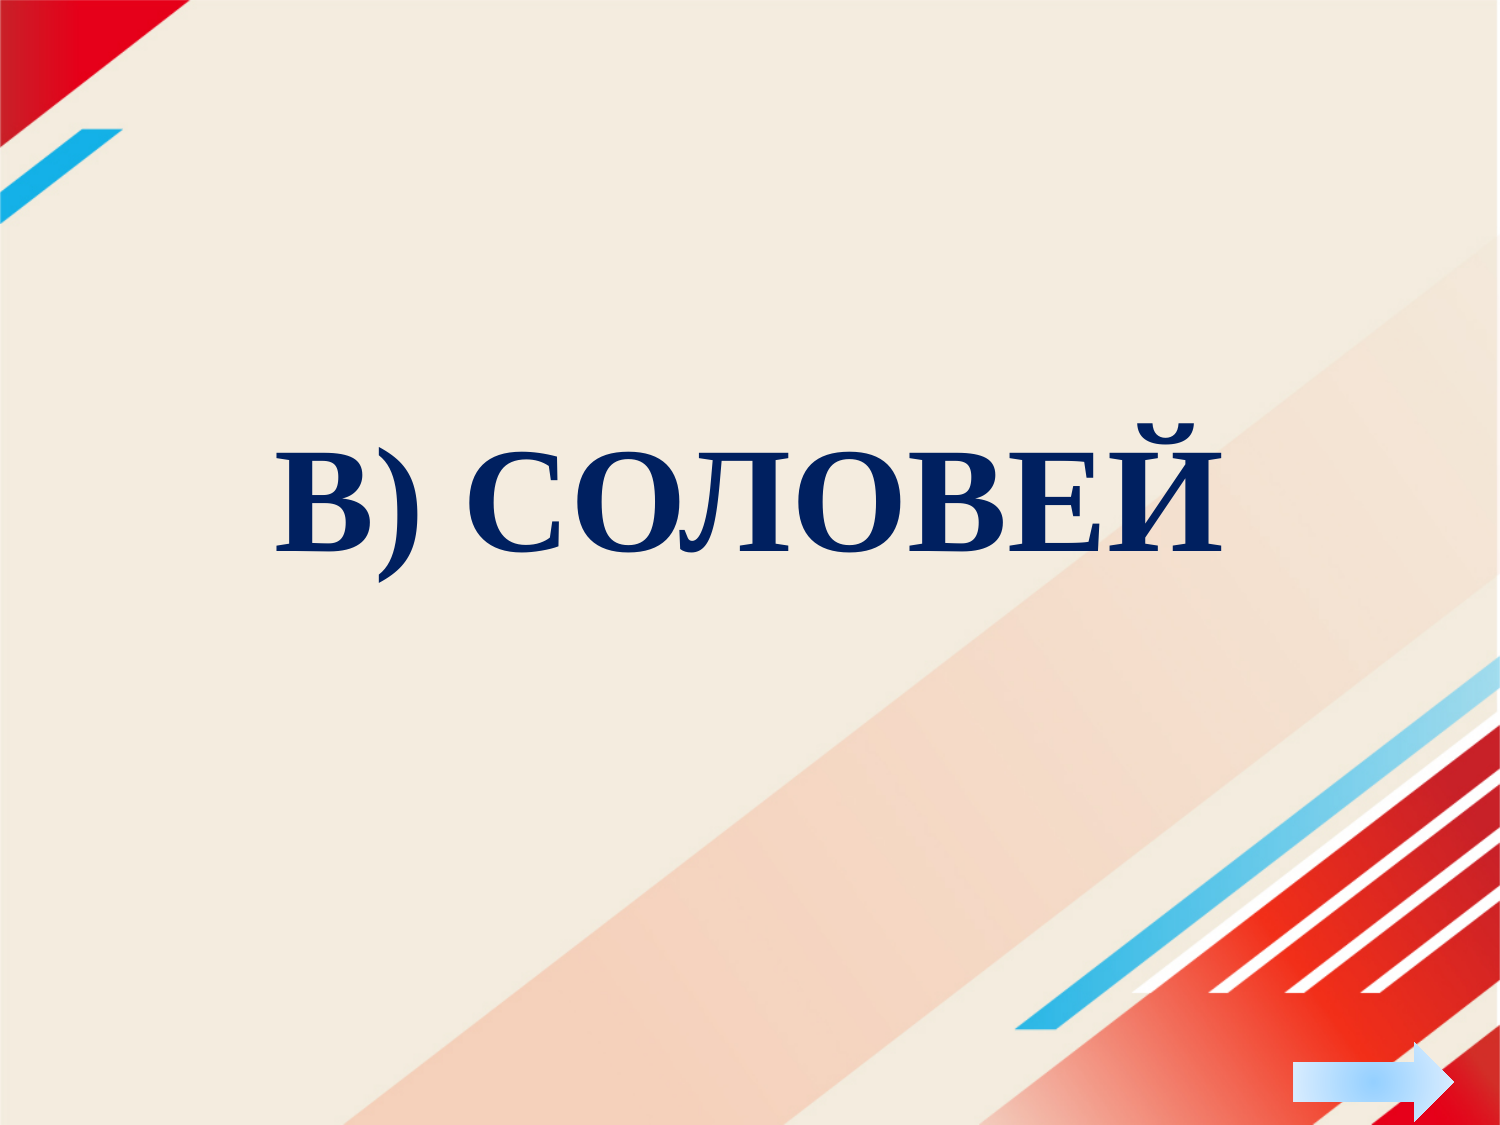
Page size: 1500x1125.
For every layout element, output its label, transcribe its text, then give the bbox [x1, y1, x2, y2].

title В) СОЛОВЕЙ [218, 432, 1282, 551]
picture [0, 0, 1500, 1125]
